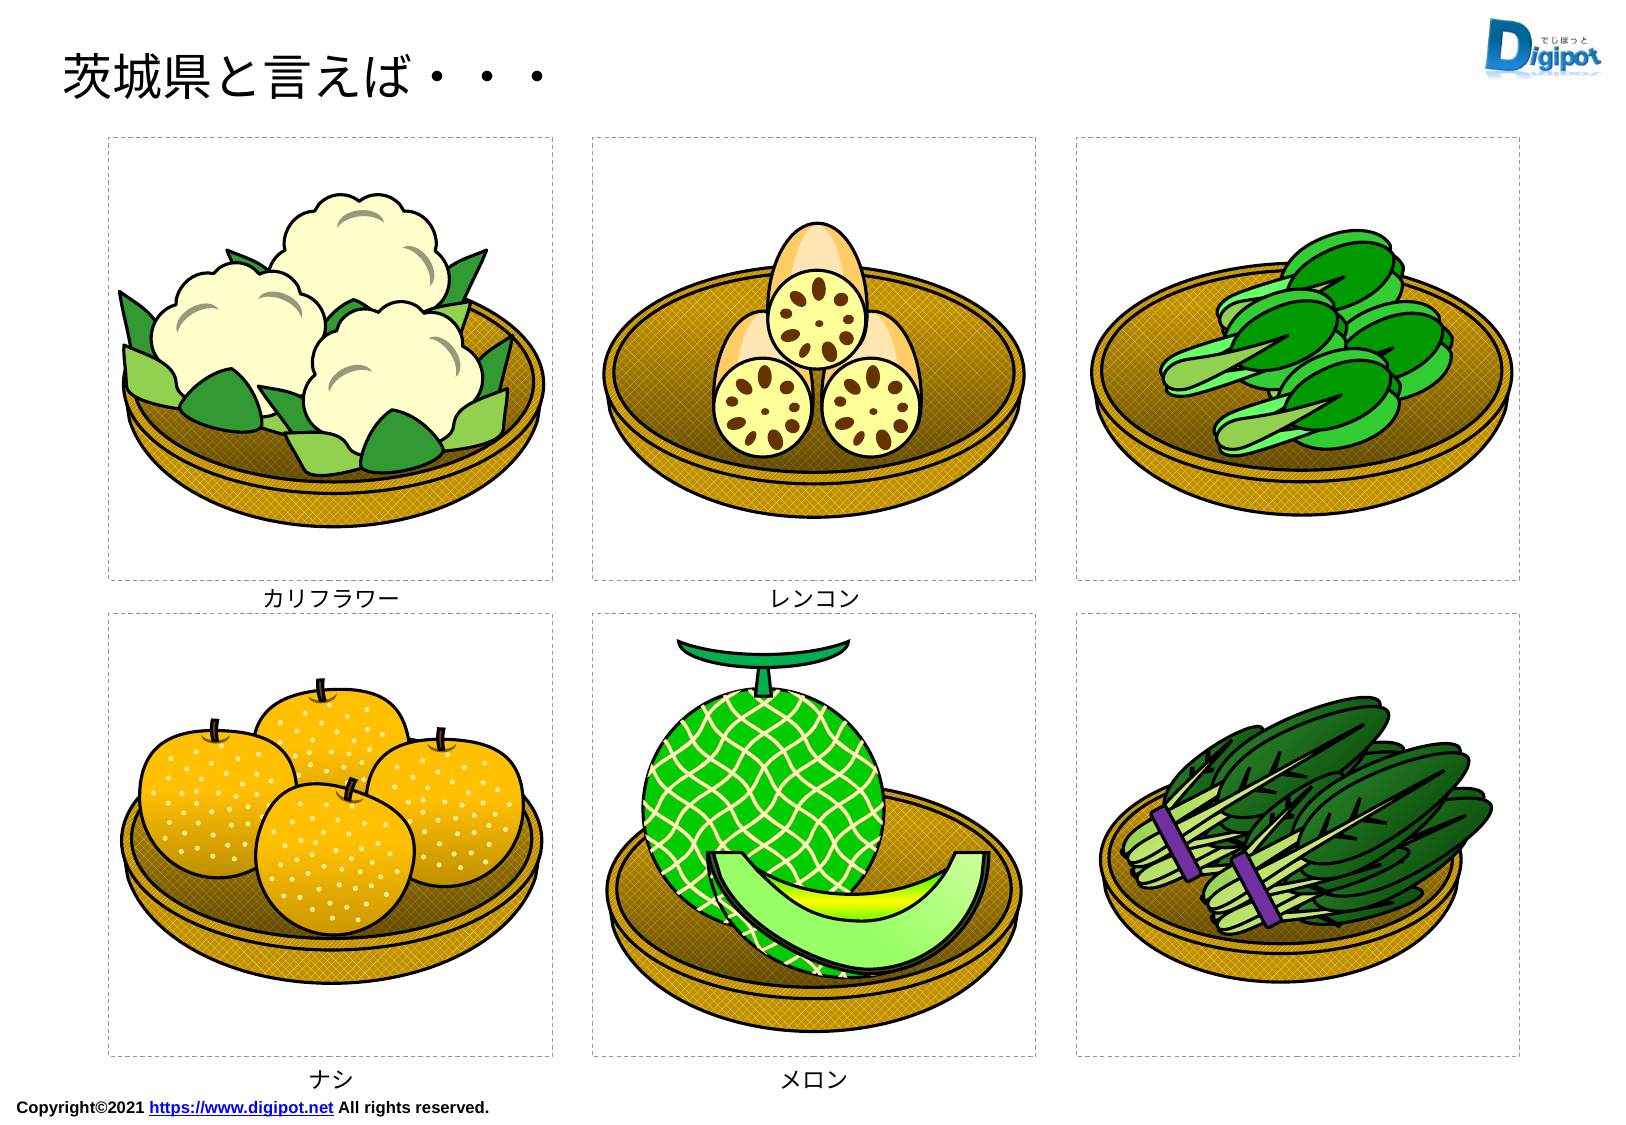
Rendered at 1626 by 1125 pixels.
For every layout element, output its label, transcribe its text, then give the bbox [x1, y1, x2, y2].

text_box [1097, 731, 1504, 983]
text_box ナシ [104, 1058, 558, 1101]
text_box カリフラワー [104, 577, 558, 620]
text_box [121, 678, 543, 984]
picture [1485, 18, 1602, 82]
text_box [603, 222, 1025, 518]
text_box メロン [587, 1058, 1041, 1101]
text_box レンコン [587, 577, 1041, 620]
text_box 茨城県と言えば・・・ [47, 38, 578, 113]
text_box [1091, 248, 1513, 516]
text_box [606, 641, 1022, 1032]
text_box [123, 194, 544, 528]
